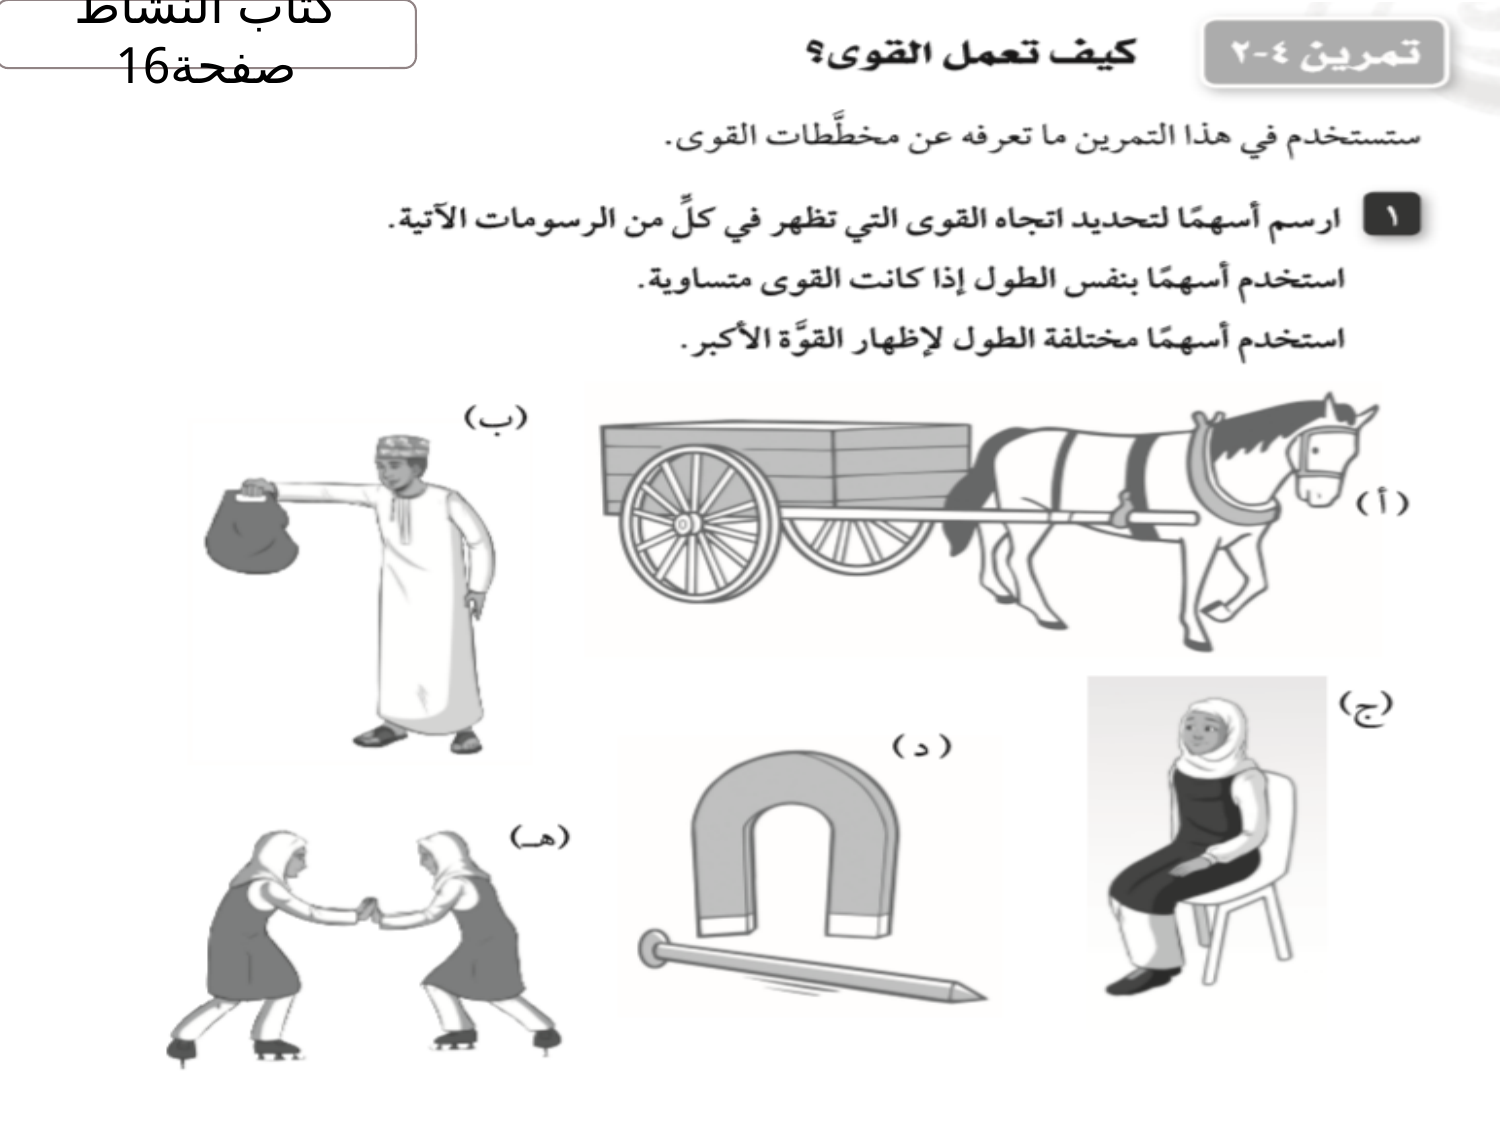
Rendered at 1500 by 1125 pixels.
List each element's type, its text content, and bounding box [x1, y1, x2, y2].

text_box كتاب النشاط صفحة16 [0, 0, 413, 70]
picture [62, 2, 1500, 1104]
